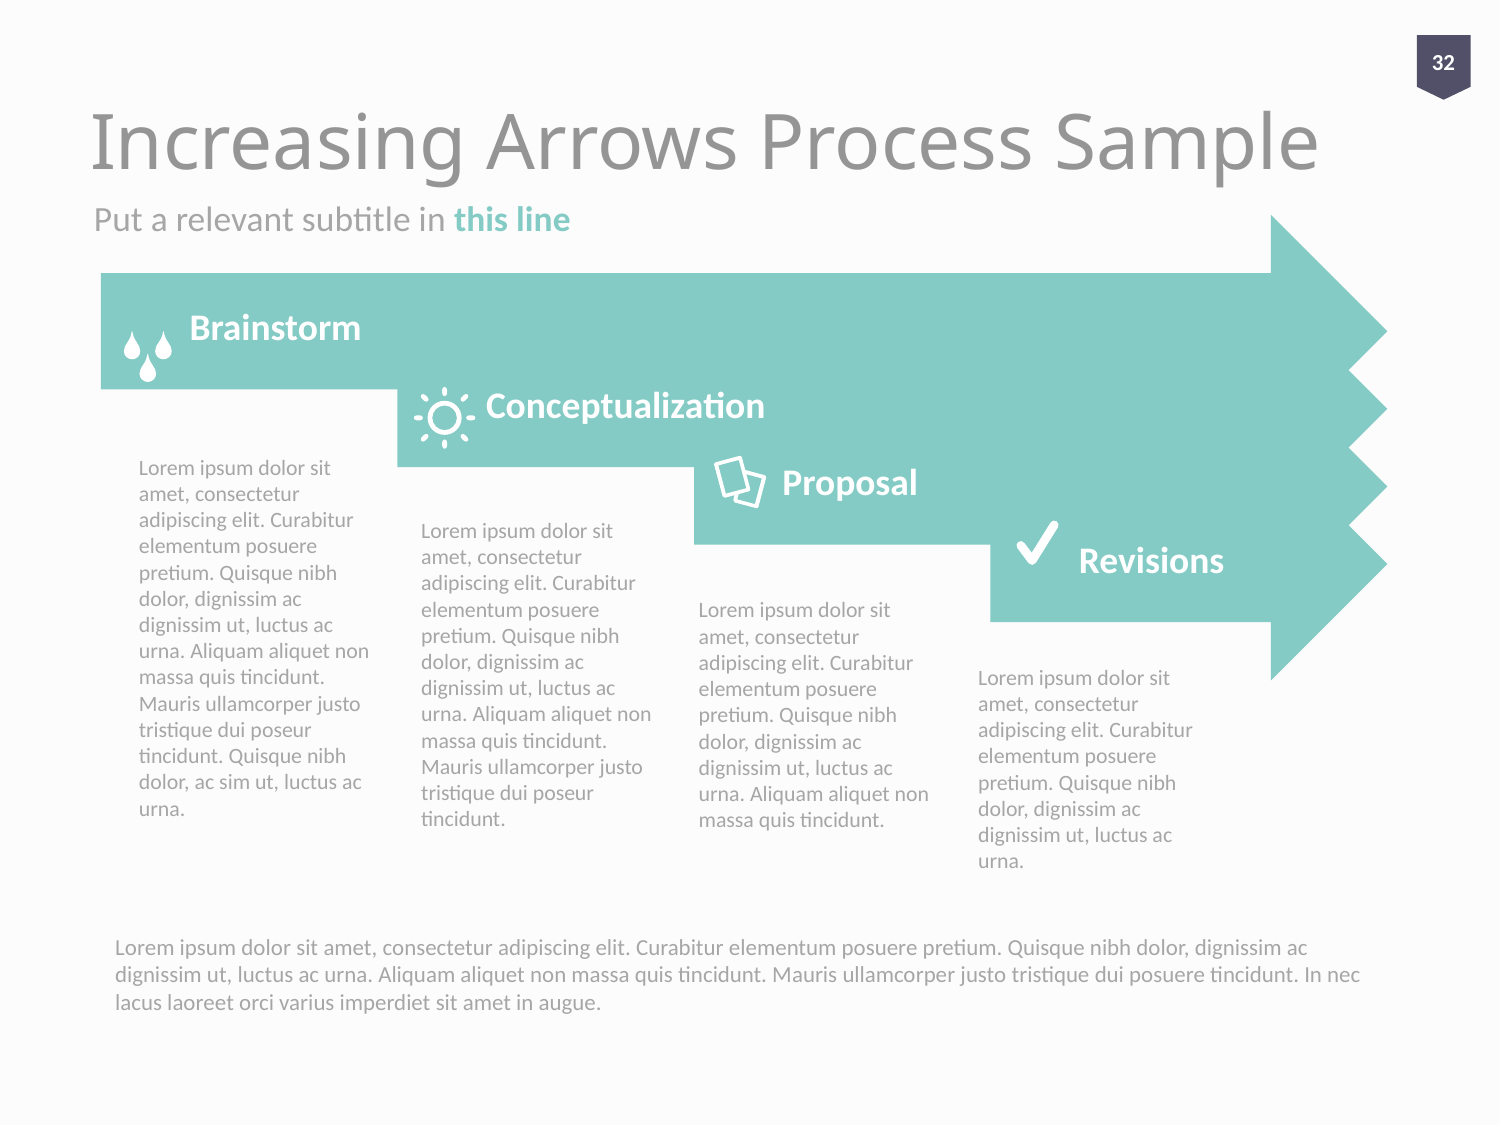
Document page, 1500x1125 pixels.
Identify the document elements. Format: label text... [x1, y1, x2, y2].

text_box 32 [1414, 33, 1473, 102]
title Increasing Arrows Process Sample [75, 45, 1400, 233]
text_box Lorem ipsum dolor sit amet, consectetur adipiscing elit. Curabitur elementum posuere pretium. Quisque nibh dolor, dignissim ac dignissim ut, luctus ac urna. Aliquam aliquet non massa quis tincidunt. [683, 688, 959, 840]
text_box Lorem ipsum dolor sit amet, consectetur adipiscing elit. Curabitur elementum posuere pretium. Quisque nibh dolor, dignissim ac dignissim ut, luctus ac urna. Aliquam aliquet non massa quis tincidunt. Mauris ullamcorper justo tristique dui poseur tincidunt. [406, 688, 682, 839]
text_box Lorem ipsum dolor sit amet, consectetur adipiscing elit. Curabitur elementum posuere pretium. Quisque nibh dolor, dignissim ac dignissim ut, luctus ac urna. Aliquam aliquet non massa quis tincidunt. Mauris ullamcorper justo tristique dui poseur tincidunt. Quisque nibh dolor, ac sim ut, luctus ac urna. [123, 688, 399, 829]
text_box Put a relevant subtitle in this line [78, 177, 1317, 257]
text_box Lorem ipsum dolor sit amet, consectetur adipiscing elit. Curabitur elementum posuere pretium. Quisque nibh dolor, dignissim ac dignissim ut, luctus ac urna. Aliquam aliquet non massa quis tincidunt. Mauris ullamcorper justo tristique dui posuere tincidunt. In nec lacus laoreet orci varius imperdiet sit amet in augue. [100, 925, 1412, 1059]
text_box Lorem ipsum dolor sit amet, consectetur adipiscing elit. Curabitur elementum posuere pretium. Quisque nibh dolor, dignissim ac dignissim ut, luctus ac urna. [963, 688, 1239, 881]
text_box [100, 214, 1388, 681]
